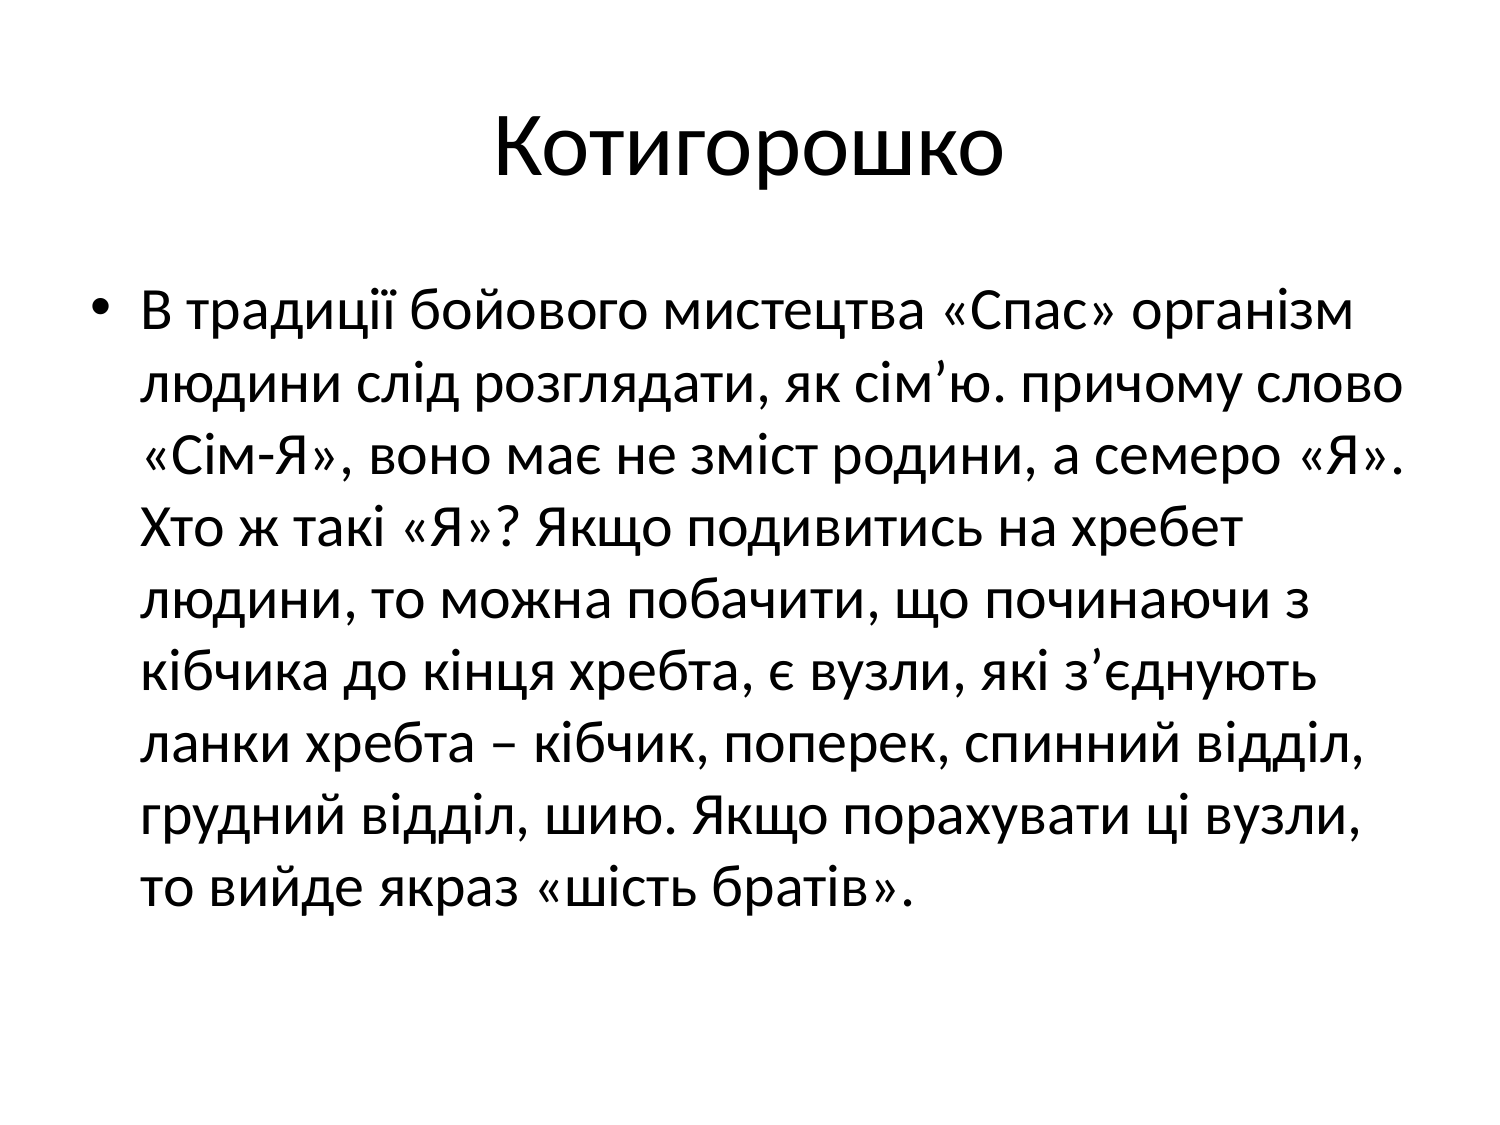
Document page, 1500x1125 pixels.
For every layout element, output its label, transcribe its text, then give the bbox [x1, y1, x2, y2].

title Котигорошко [75, 45, 1425, 233]
list В традиції бойового мистецтва «Спас» організм людини слід розглядати, як сім’ю. причому слово «Сім-Я», воно має не зміст родини, а семеро «Я». Хто ж такі «Я»? Якщо подивитись на хребет людини, то можна побачити, що починаючи з кібчика до кінця хребта, є вузли, які з’єднують ланки хребта – кібчик, поперек, спинний відділ, грудний відділ, шию. Якщо порахувати ці вузли, то вийде якраз «шість братів». [75, 262, 1425, 1005]
